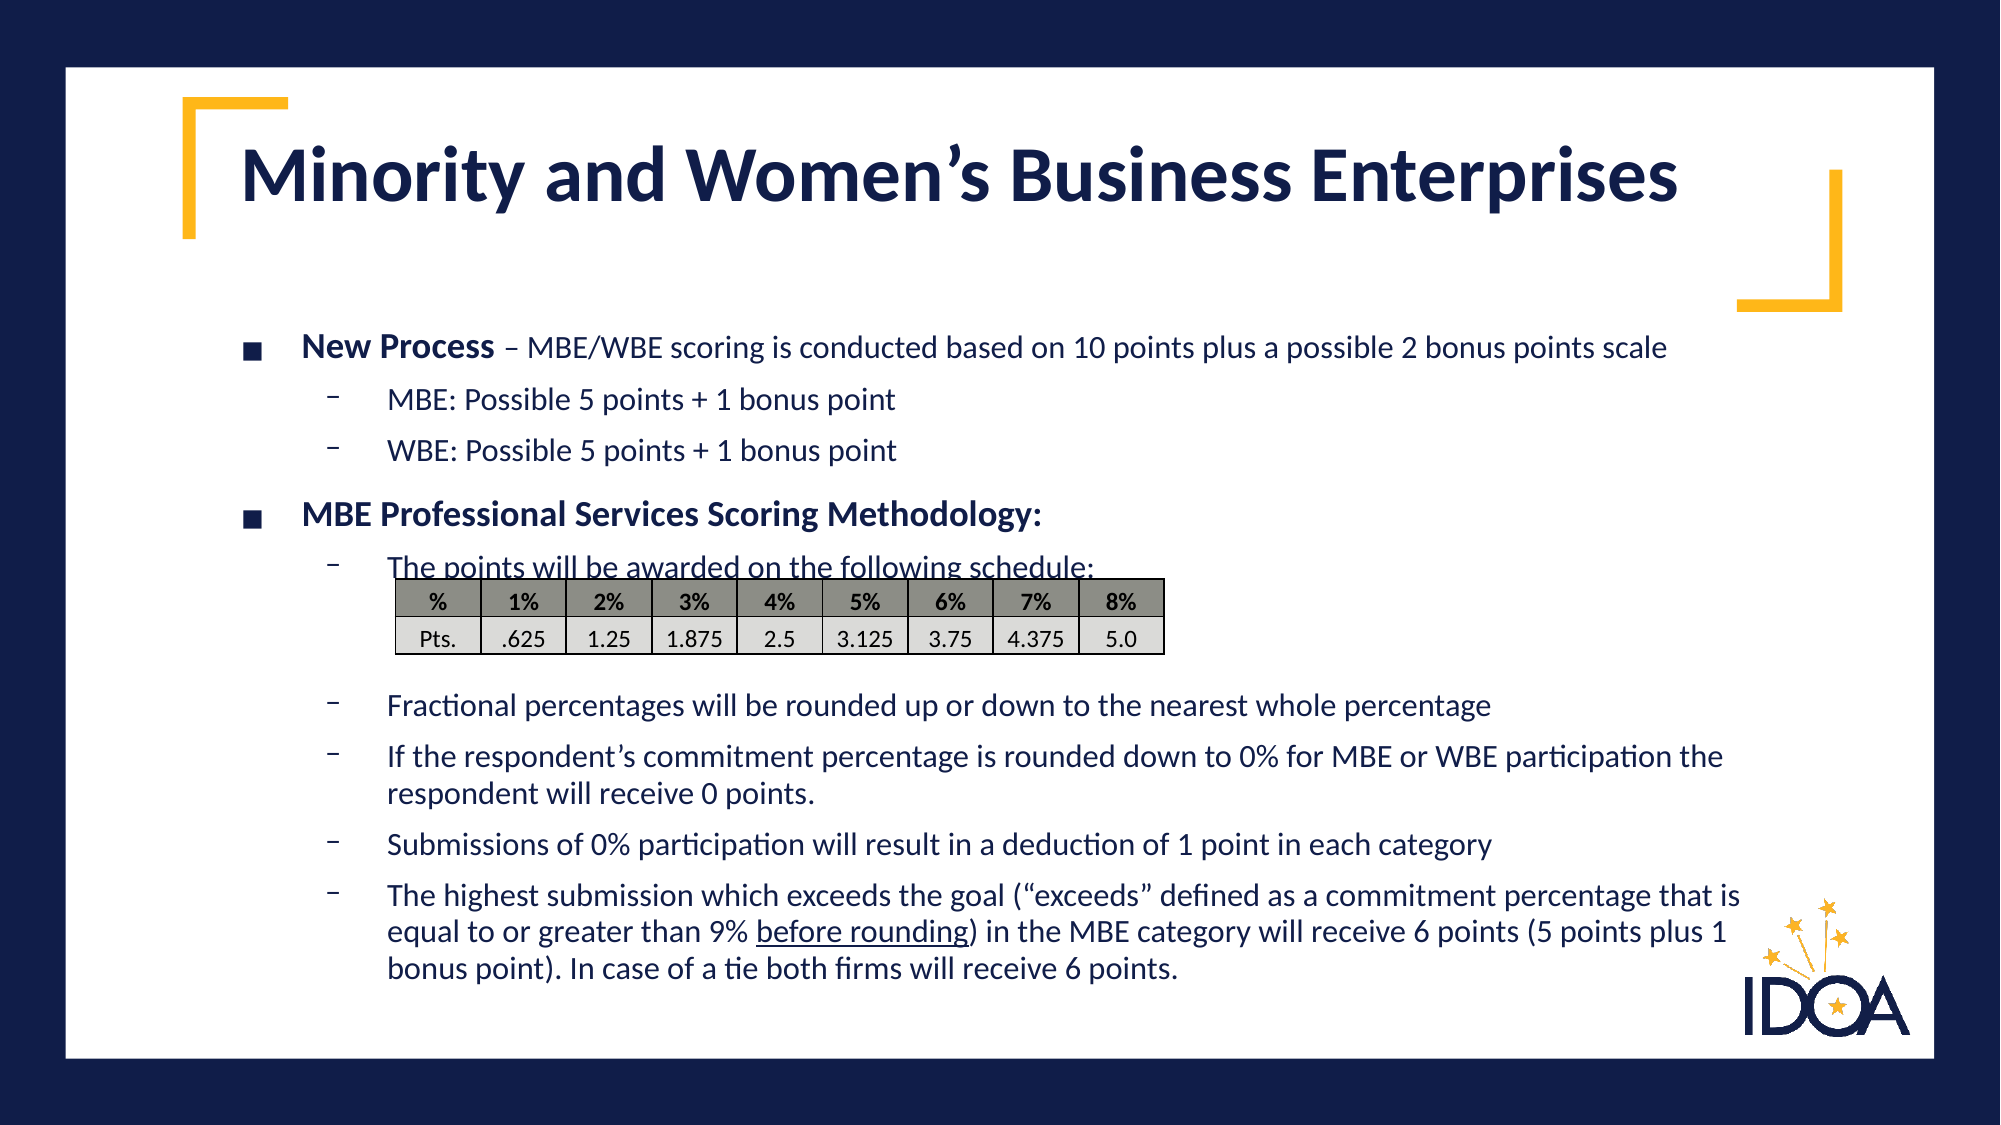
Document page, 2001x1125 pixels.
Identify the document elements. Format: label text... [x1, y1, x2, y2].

list New Process – MBE/WBE scoring is conducted based on 10 points plus a possible 2 bonus points scale MBE: Possible 5 points + 1 bonus point WBE: Possible 5 points + 1 bonus point MBE Professional Services Scoring Methodology: The points will be awarded on the following schedule: Fractional percentages will be rounded up or down to the nearest whole percentage If the respondent’s commitment percentage is rounded down to 0% for MBE or WBE participation the respondent will receive 0 points. Submissions of 0% participation will result in a deduction of 1 point in each category The highest submission which exceeds the goal (“exceeds” defined as a commitment percentage that is equal to or greater than 9% before rounding) in the MBE category will receive 6 points (5 points plus 1 bonus point). In case of a tie both firms will receive 6 points. [225, 317, 1800, 997]
table_header % [396, 580, 480, 616]
table_cell 1.25 [567, 617, 651, 653]
table_header 1% [482, 580, 565, 616]
table_cell 4.375 [994, 617, 1078, 653]
table_cell 3.75 [909, 617, 992, 653]
table_header 4% [738, 580, 822, 616]
table_header 2% [567, 580, 651, 616]
table_cell 5.0 [1080, 617, 1163, 653]
table_cell 1.875 [653, 617, 736, 653]
table_header 8% [1080, 580, 1163, 616]
table_cell 2.5 [738, 617, 822, 653]
table_cell Pts. [396, 617, 480, 653]
table_header 5% [823, 580, 907, 616]
title Minority and Women’s Business Enterprises [225, 126, 1800, 263]
table_cell .625 [482, 617, 565, 653]
picture [1702, 857, 1959, 1114]
table_header 3% [653, 580, 736, 616]
table_header 7% [994, 580, 1078, 616]
table_header 6% [909, 580, 992, 616]
table_cell 3.125 [823, 617, 907, 653]
